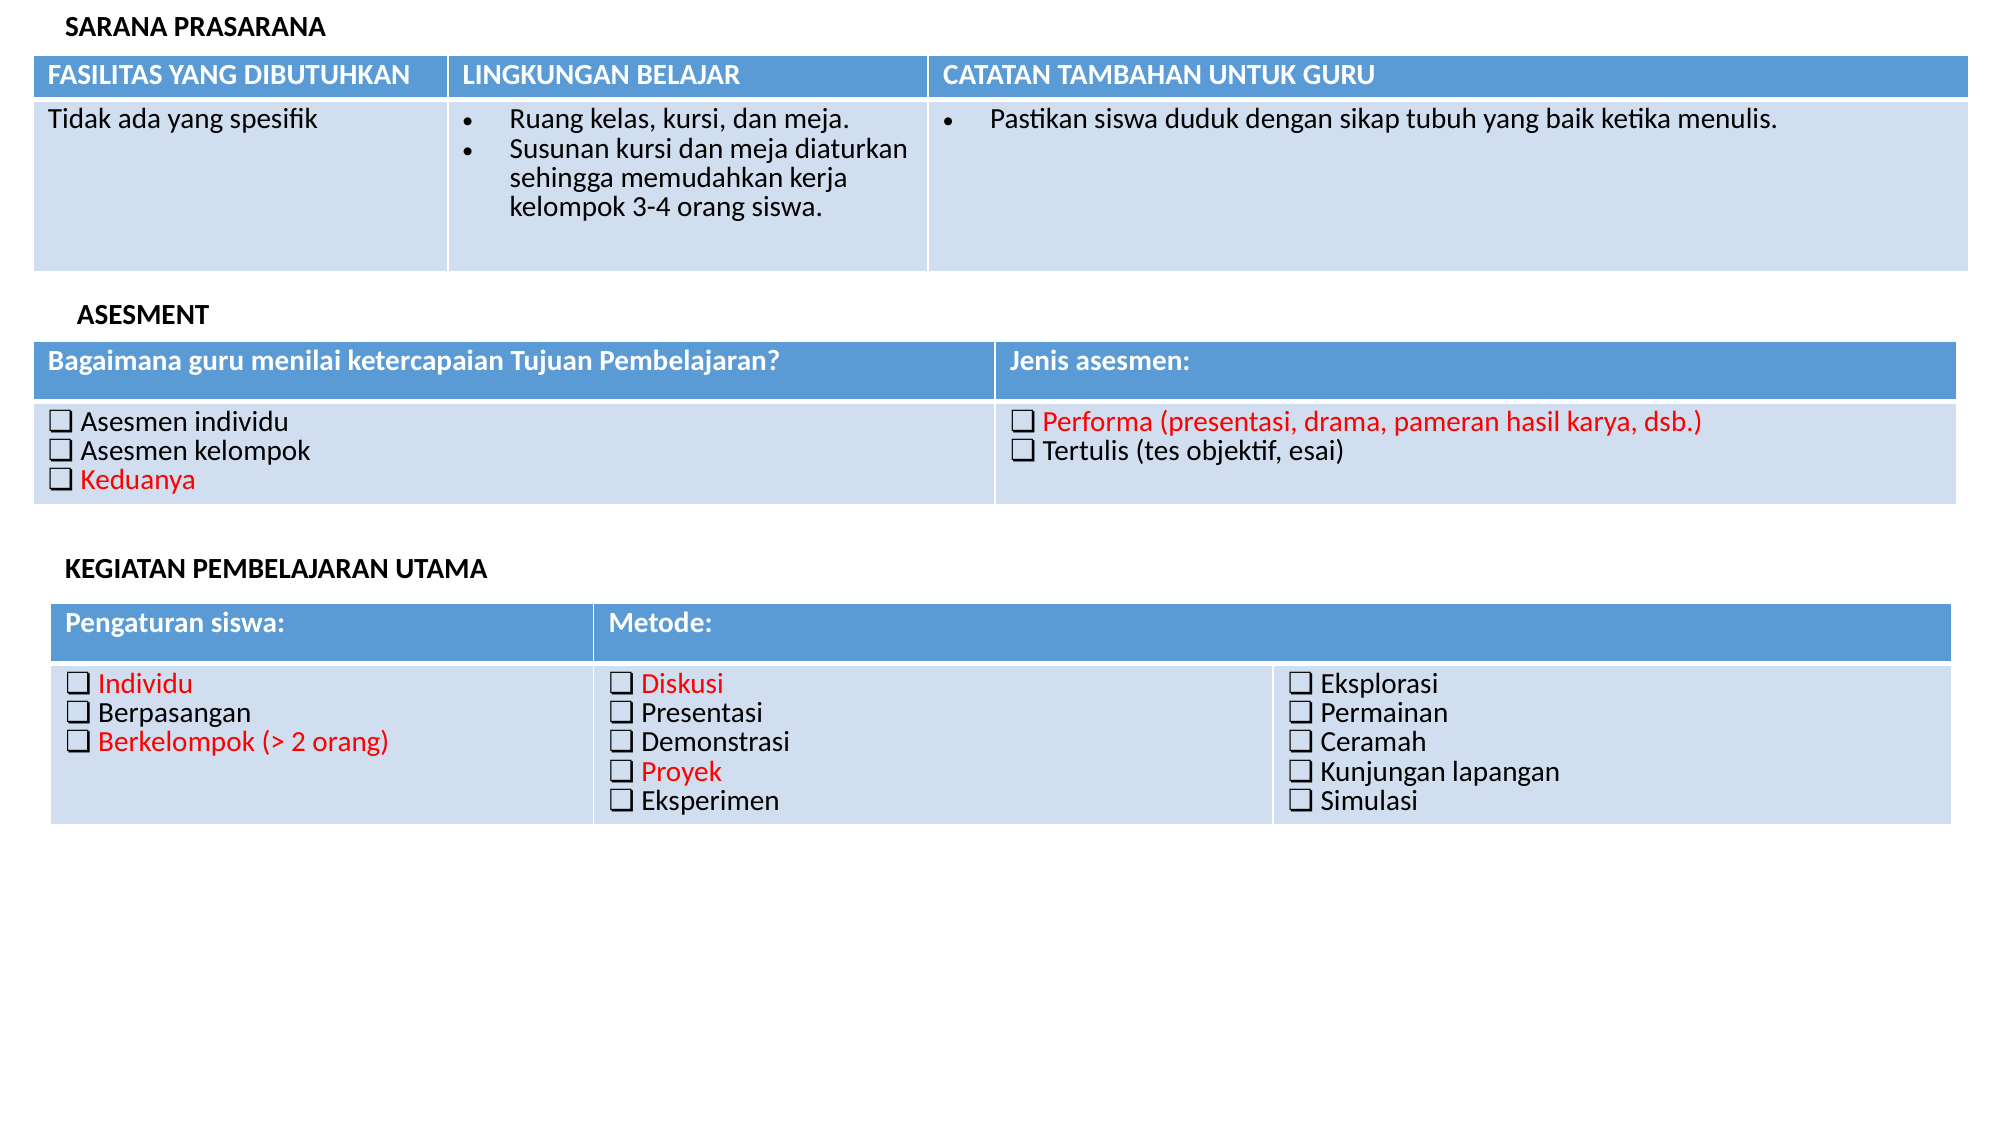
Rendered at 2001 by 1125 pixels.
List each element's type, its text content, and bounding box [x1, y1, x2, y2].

table_cell ❏ Eksplorasi ❏ Permainan ❏ Ceramah ❏ Kunjungan lapangan ❏ Simulasi [1274, 666, 1951, 824]
text_box KEGIATAN PEMBELAJARAN UTAMA [50, 542, 679, 592]
table_header CATATAN TAMBAHAN UNTUK GURU [929, 56, 1968, 97]
table_cell ❏ Individu ❏ Berpasangan ❏ Berkelompok (> 2 orang) [51, 666, 593, 824]
table_header Jenis asesmen: [996, 342, 1956, 399]
table_header Bagaimana guru menilai ketercapaian Tujuan Pembelajaran? [34, 342, 994, 399]
table_header FASILITAS YANG DIBUTUHKAN [34, 56, 447, 97]
table_cell Pastikan siswa duduk dengan sikap tubuh yang baik ketika menulis. [929, 102, 1968, 271]
table_cell ❏ Diskusi ❏ Presentasi ❏ Demonstrasi ❏ Proyek ❏ Eksperimen [594, 666, 1272, 824]
table_cell Ruang kelas, kursi, dan meja. Susunan kursi dan meja diaturkan sehingga memudahkan kerja kelompok 3-4 orang siswa. [449, 102, 927, 271]
table_header LINGKUNGAN BELAJAR [449, 56, 927, 97]
table_header Pengaturan siswa: [51, 604, 593, 661]
text_box SARANA PRASARANA [50, 0, 620, 50]
table_cell ❏ Asesmen individu ❏ Asesmen kelompok ❏ Keduanya [34, 404, 994, 504]
table_header Metode: [594, 604, 1951, 661]
table_cell Tidak ada yang spesifik [34, 102, 447, 271]
table_cell ❏ Performa (presentasi, drama, pameran hasil karya, dsb.) ❏ Tertulis (tes objektif, esai) [996, 404, 1956, 504]
text_box ASESMENT [62, 287, 632, 338]
